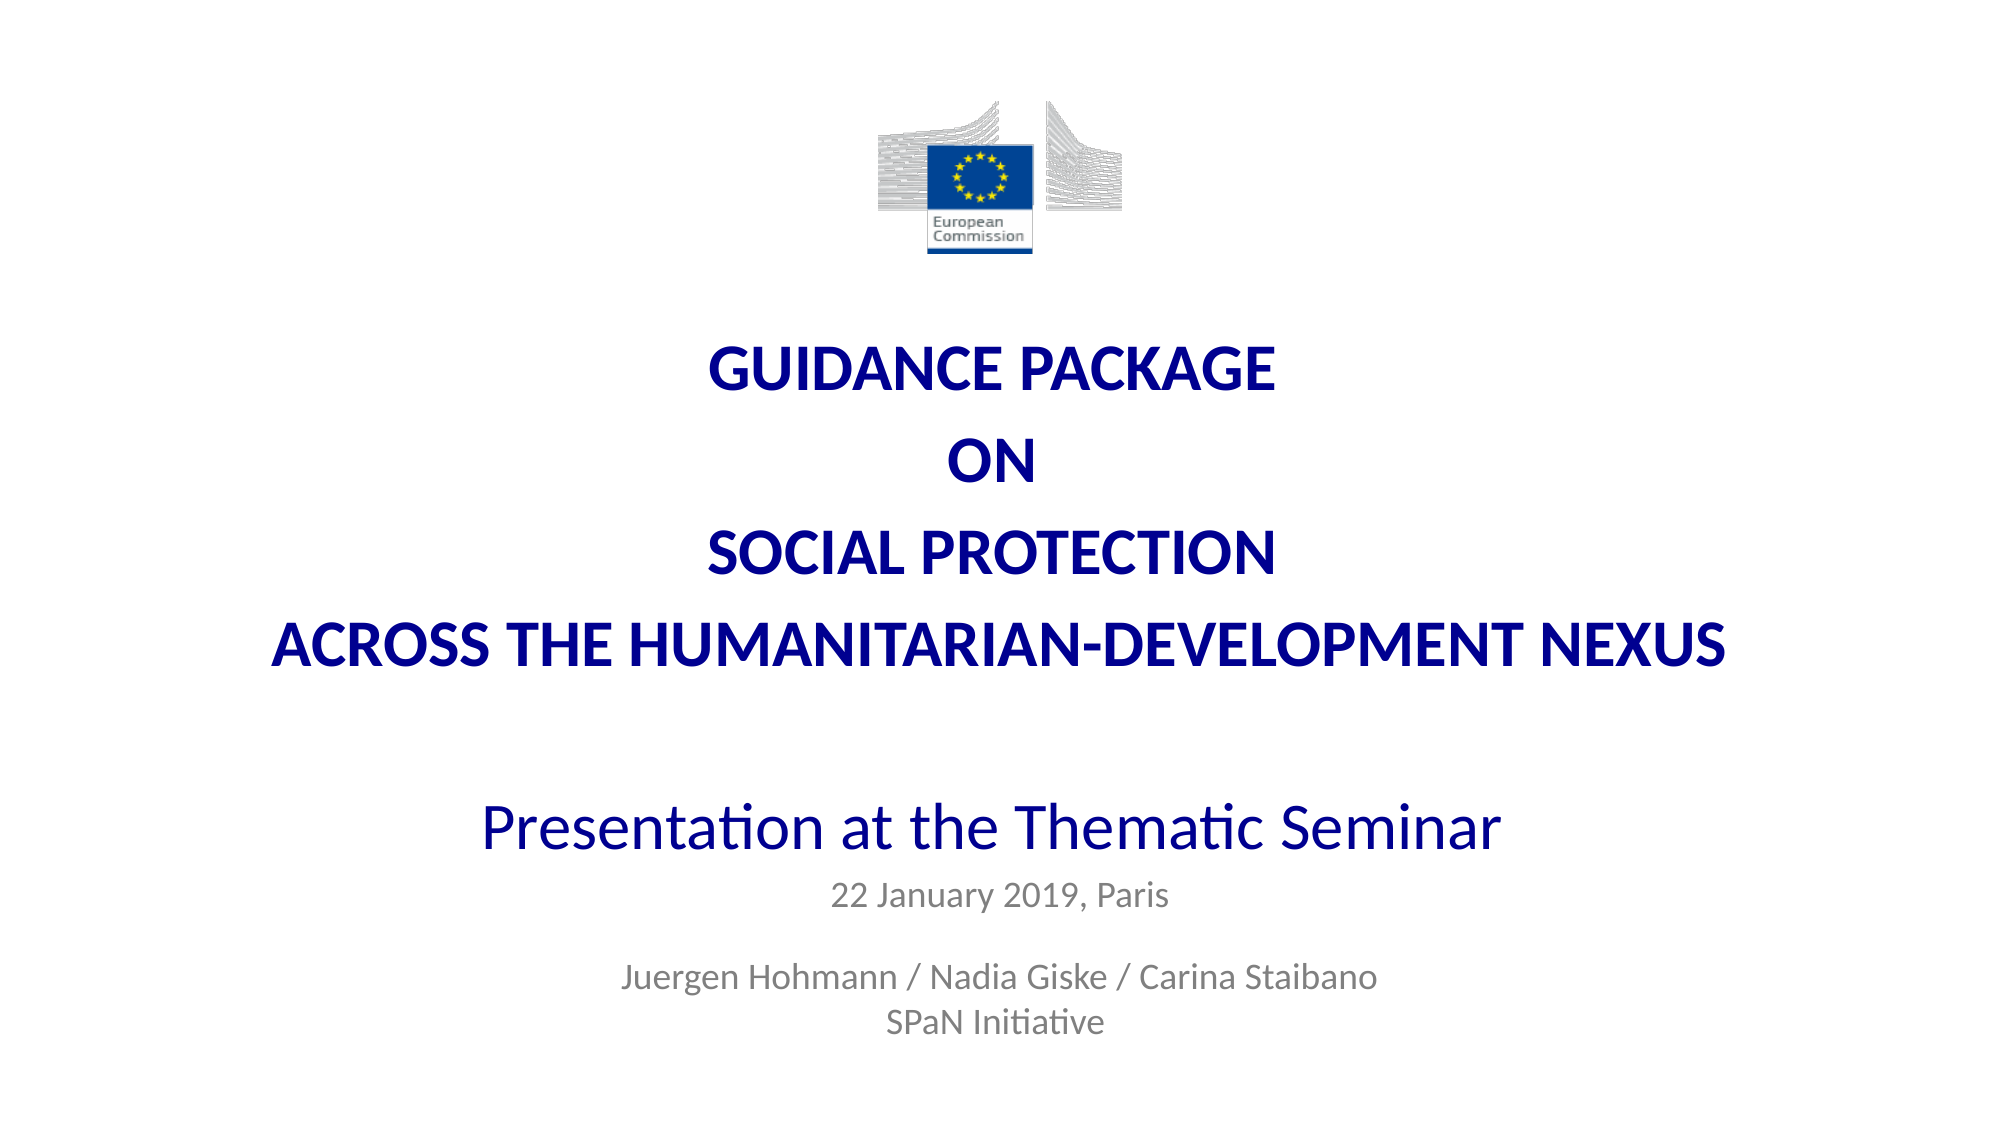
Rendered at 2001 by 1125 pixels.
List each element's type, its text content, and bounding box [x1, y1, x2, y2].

title Juergen Hohmann / Nadia Giske / Carina Staibano SPaN Initiative [388, 930, 1612, 1109]
picture [878, 101, 1122, 254]
text_box GUIDANCE PACKAGE ON SOCIAL PROTECTION ACROSS THE HUMANITARIAN-DEVELOPMENT NEXUS Presentation at the Thematic Seminar 22 January 2019, Paris [161, 224, 1838, 691]
